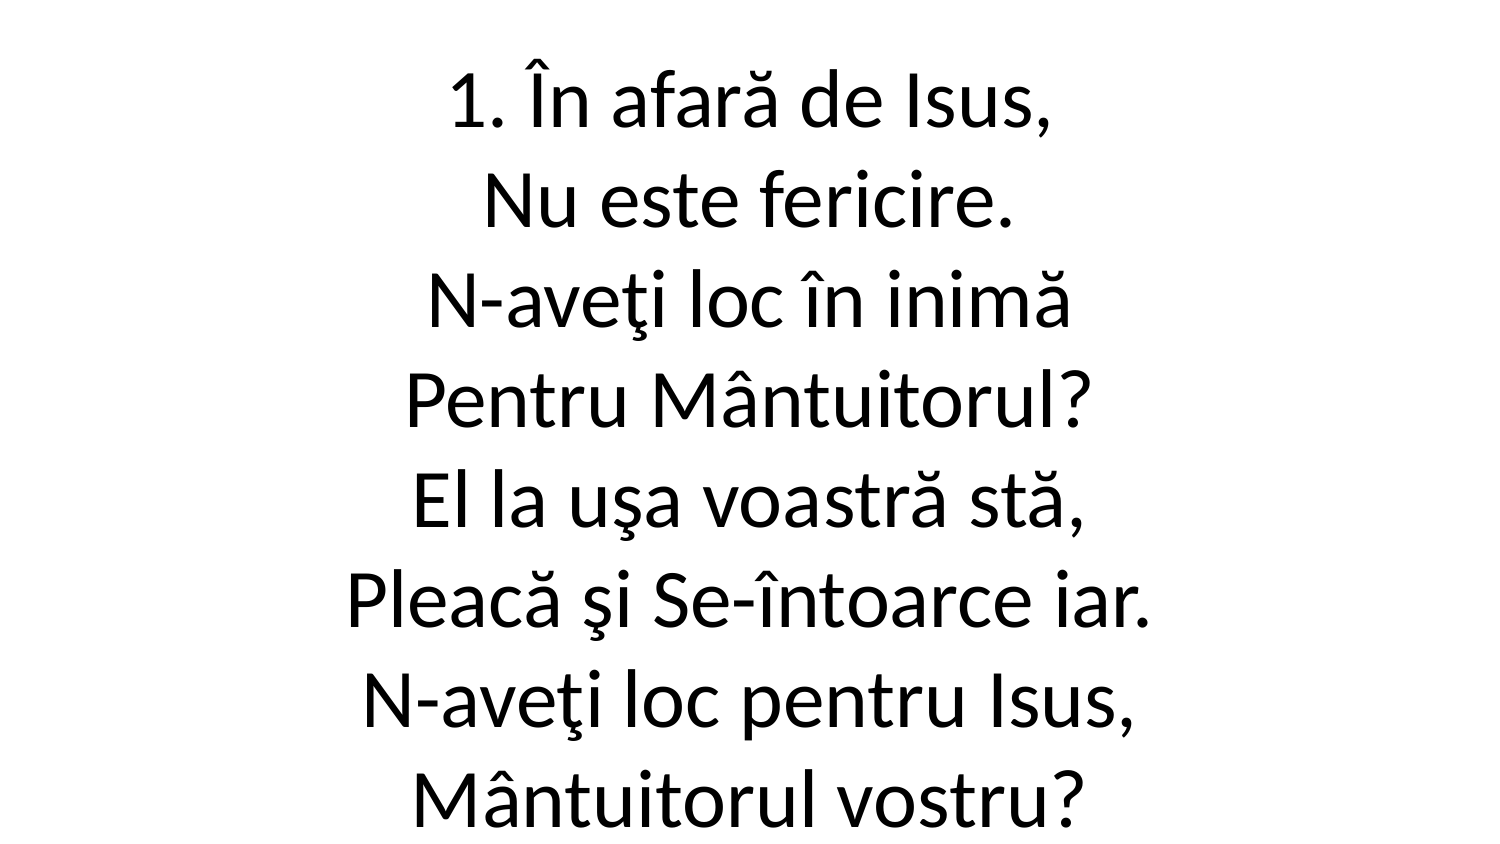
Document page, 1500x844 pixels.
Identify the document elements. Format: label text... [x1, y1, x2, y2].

text_box 1. În afară de Isus, Nu este fericire. N-aveţi loc în inimă Pentru Mântuitorul? El la uşa voastră stă, Pleacă şi Se-întoarce iar. N-aveţi loc pentru Isus, Mântuitorul vostru? [330, 0, 1170, 844]
